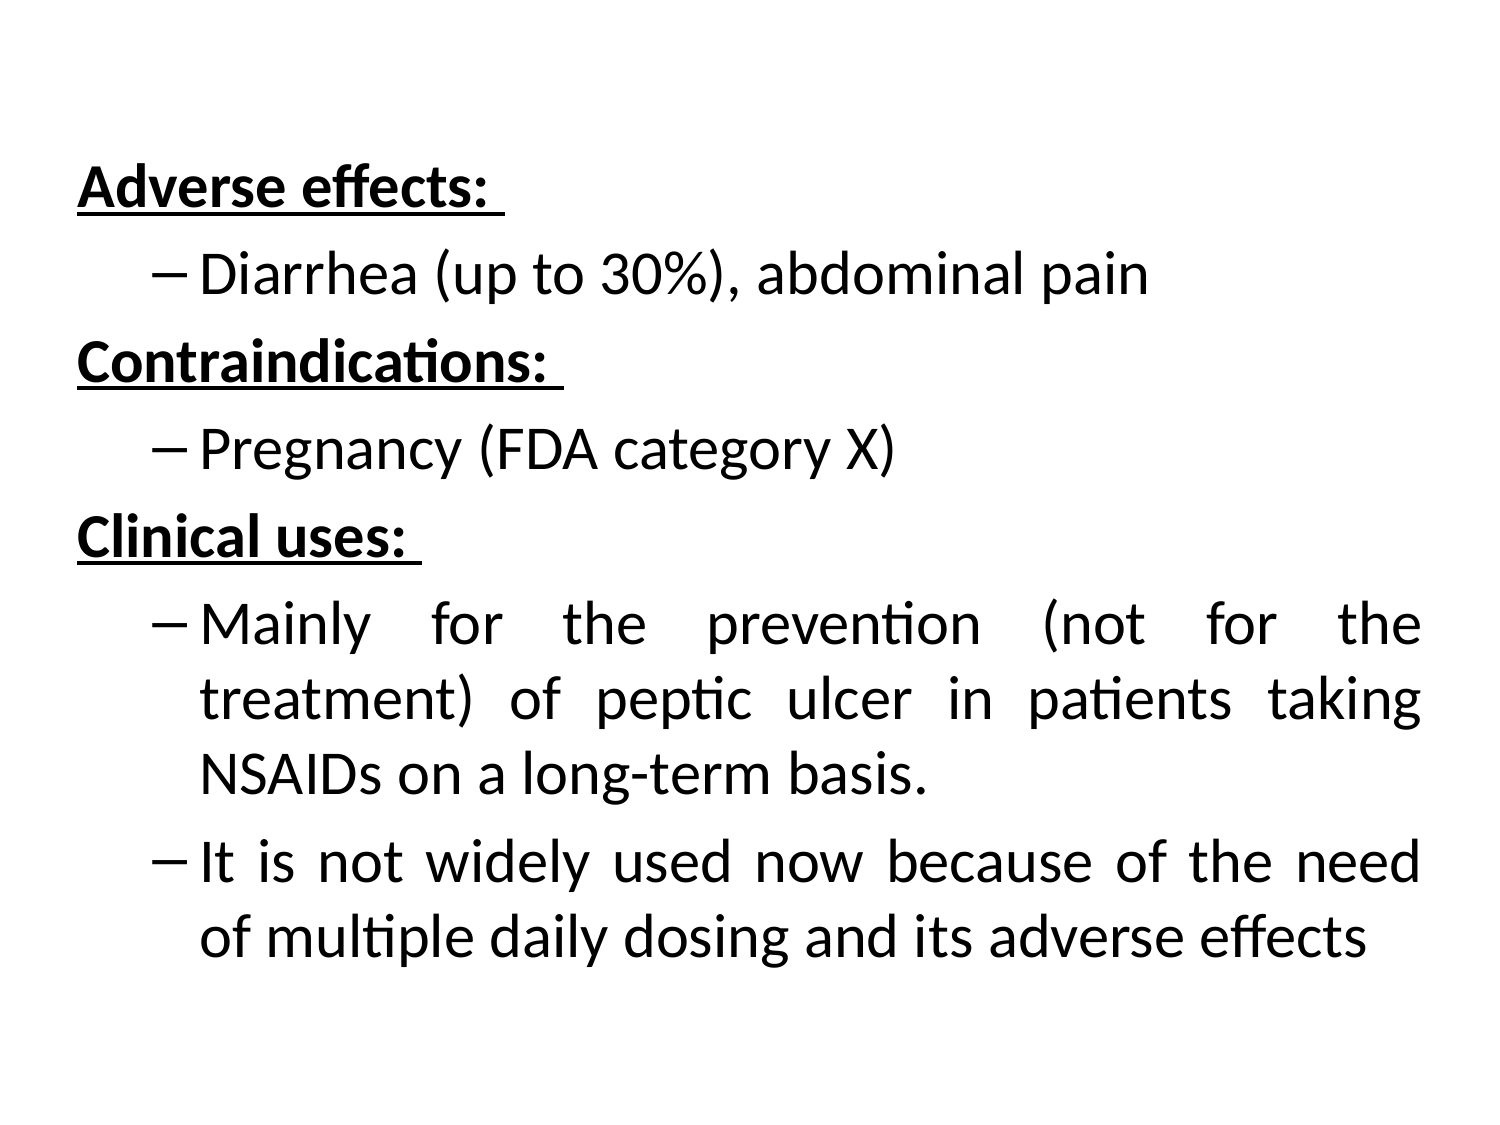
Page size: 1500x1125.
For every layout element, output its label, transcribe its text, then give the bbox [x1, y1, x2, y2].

list Adverse effects: Diarrhea (up to 30%), abdominal pain Contraindications: Pregnancy (FDA category X) Clinical uses: Mainly for the prevention (not for the treatment) of peptic ulcer in patients taking NSAIDs on a long-term basis. It is not widely used now because of the need of multiple daily dosing and its adverse effects [62, 137, 1438, 1100]
